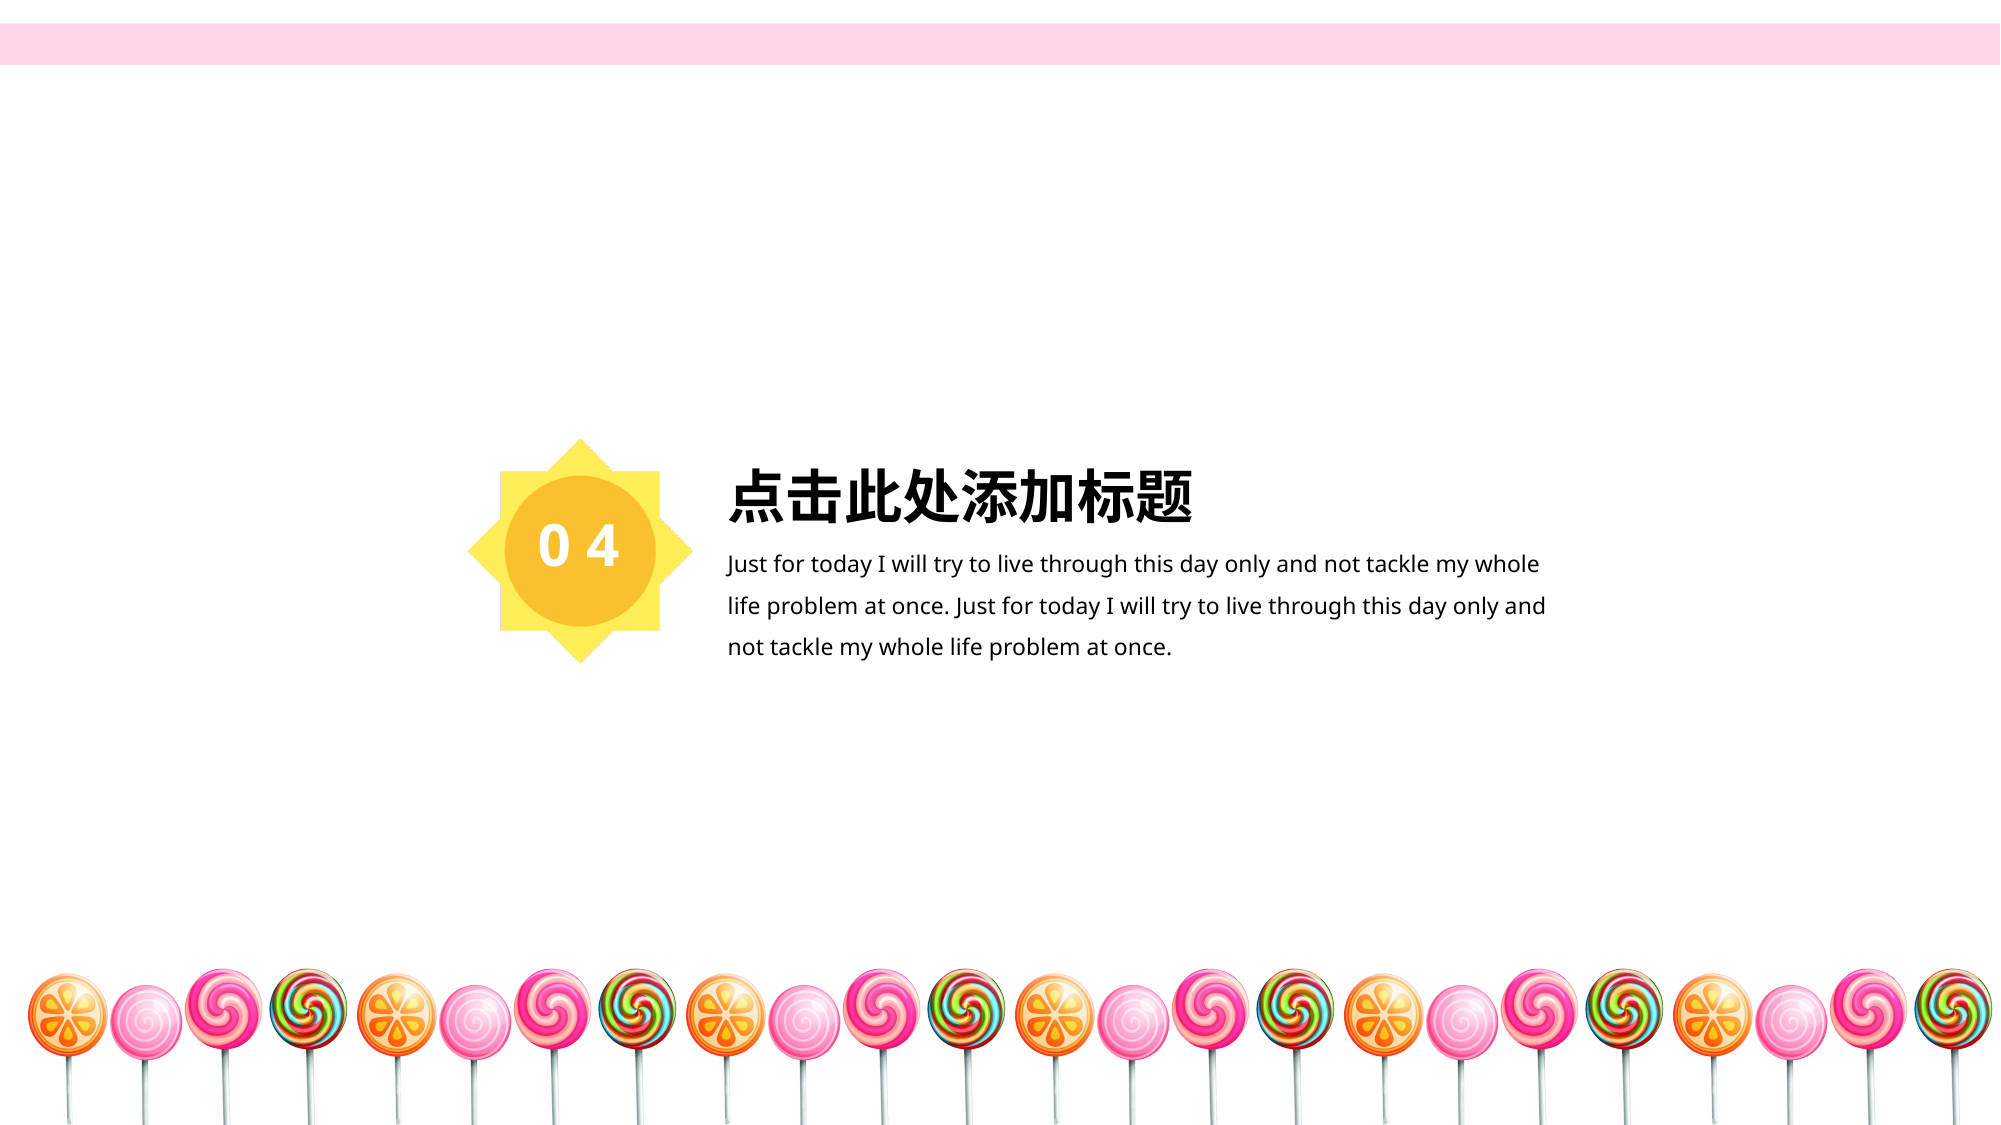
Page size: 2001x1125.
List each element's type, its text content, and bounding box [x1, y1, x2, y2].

text_box 点击此处添加标题 [771, 452, 1278, 528]
picture [407, 399, 771, 728]
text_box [25, 953, 2000, 1125]
text_box [0, 22, 2000, 66]
text_box Just for today I will try to live through this day only and not tackle my whole life problem at once. Just for today I will try to live through this day only and not tackle my whole life problem at once. [771, 528, 1569, 668]
